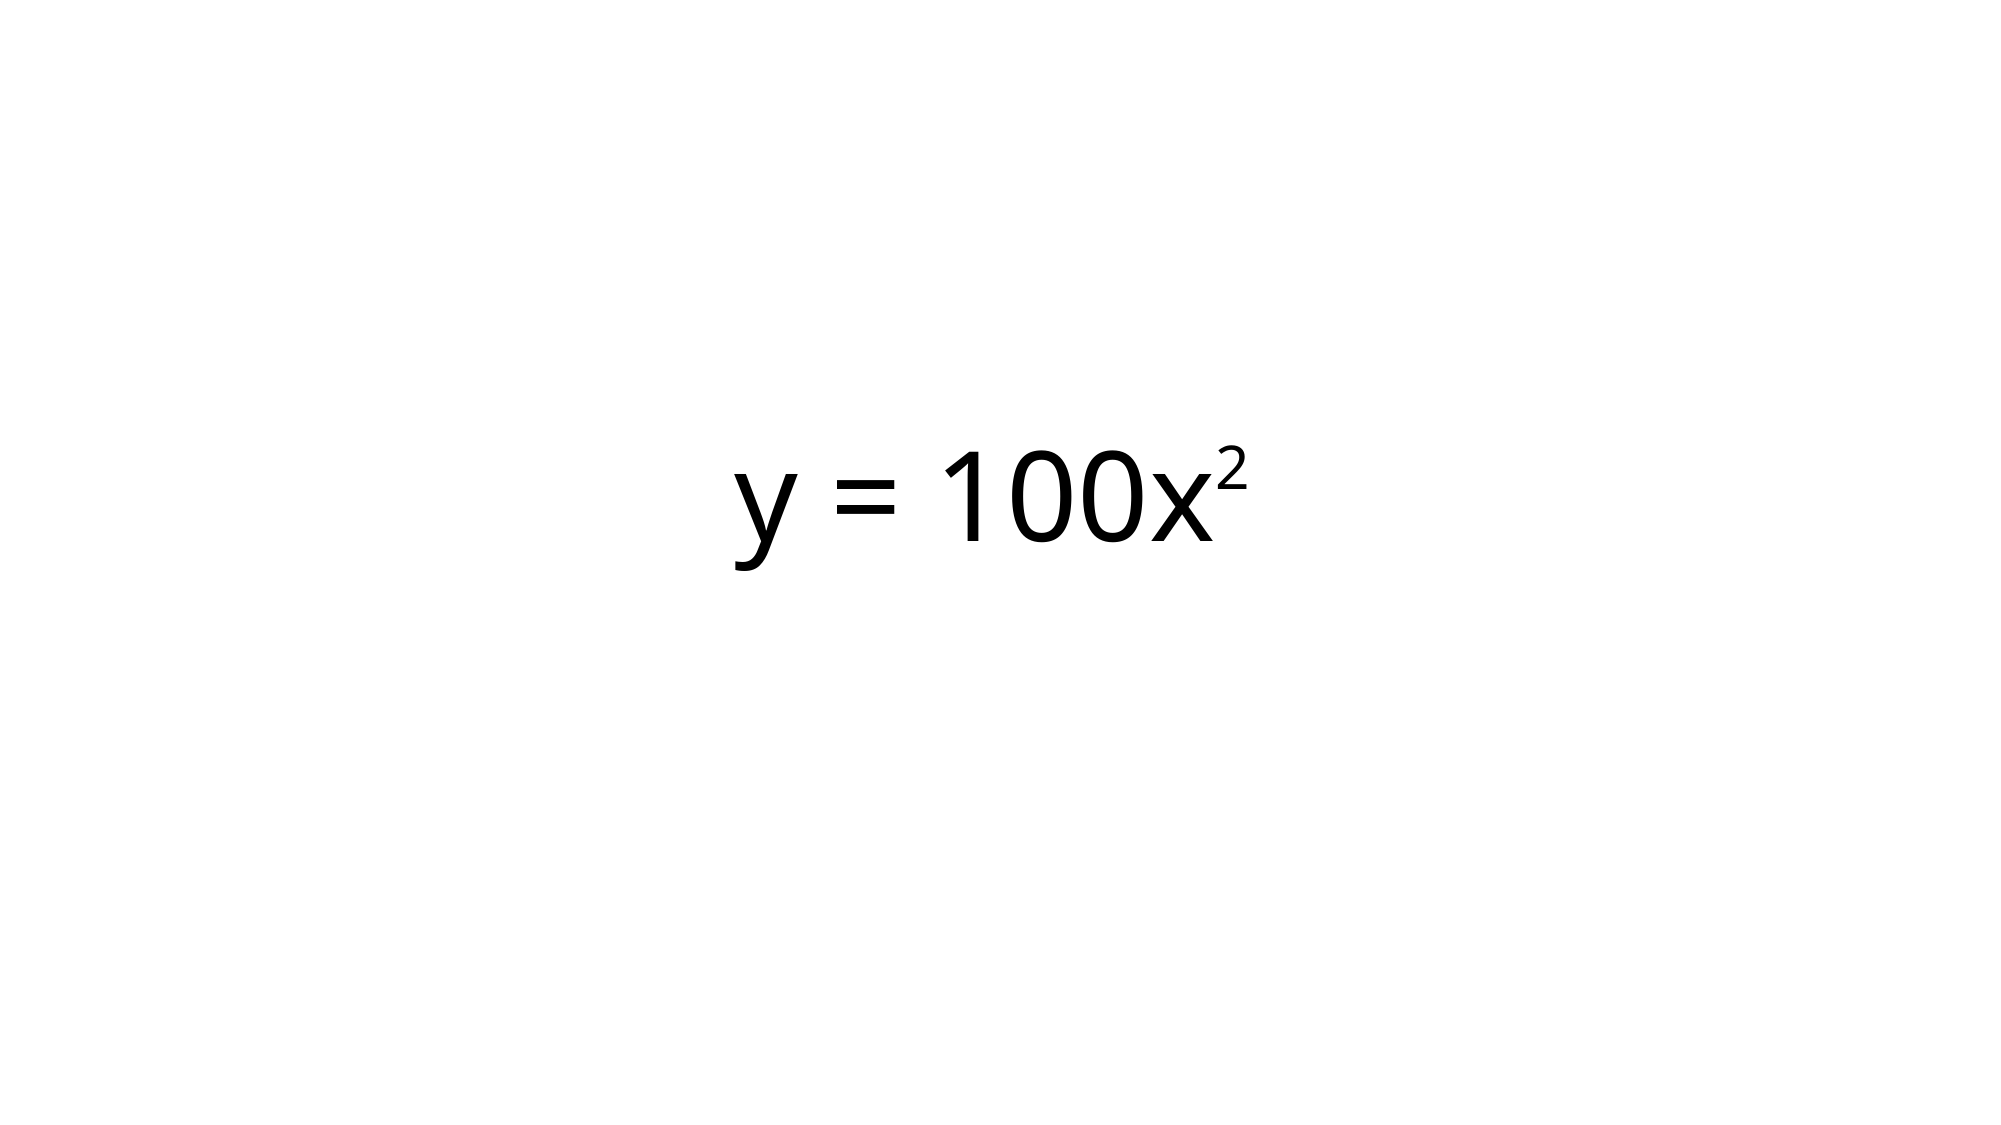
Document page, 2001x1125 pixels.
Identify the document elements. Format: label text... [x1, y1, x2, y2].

title y = 100x2 [249, 184, 1750, 576]
